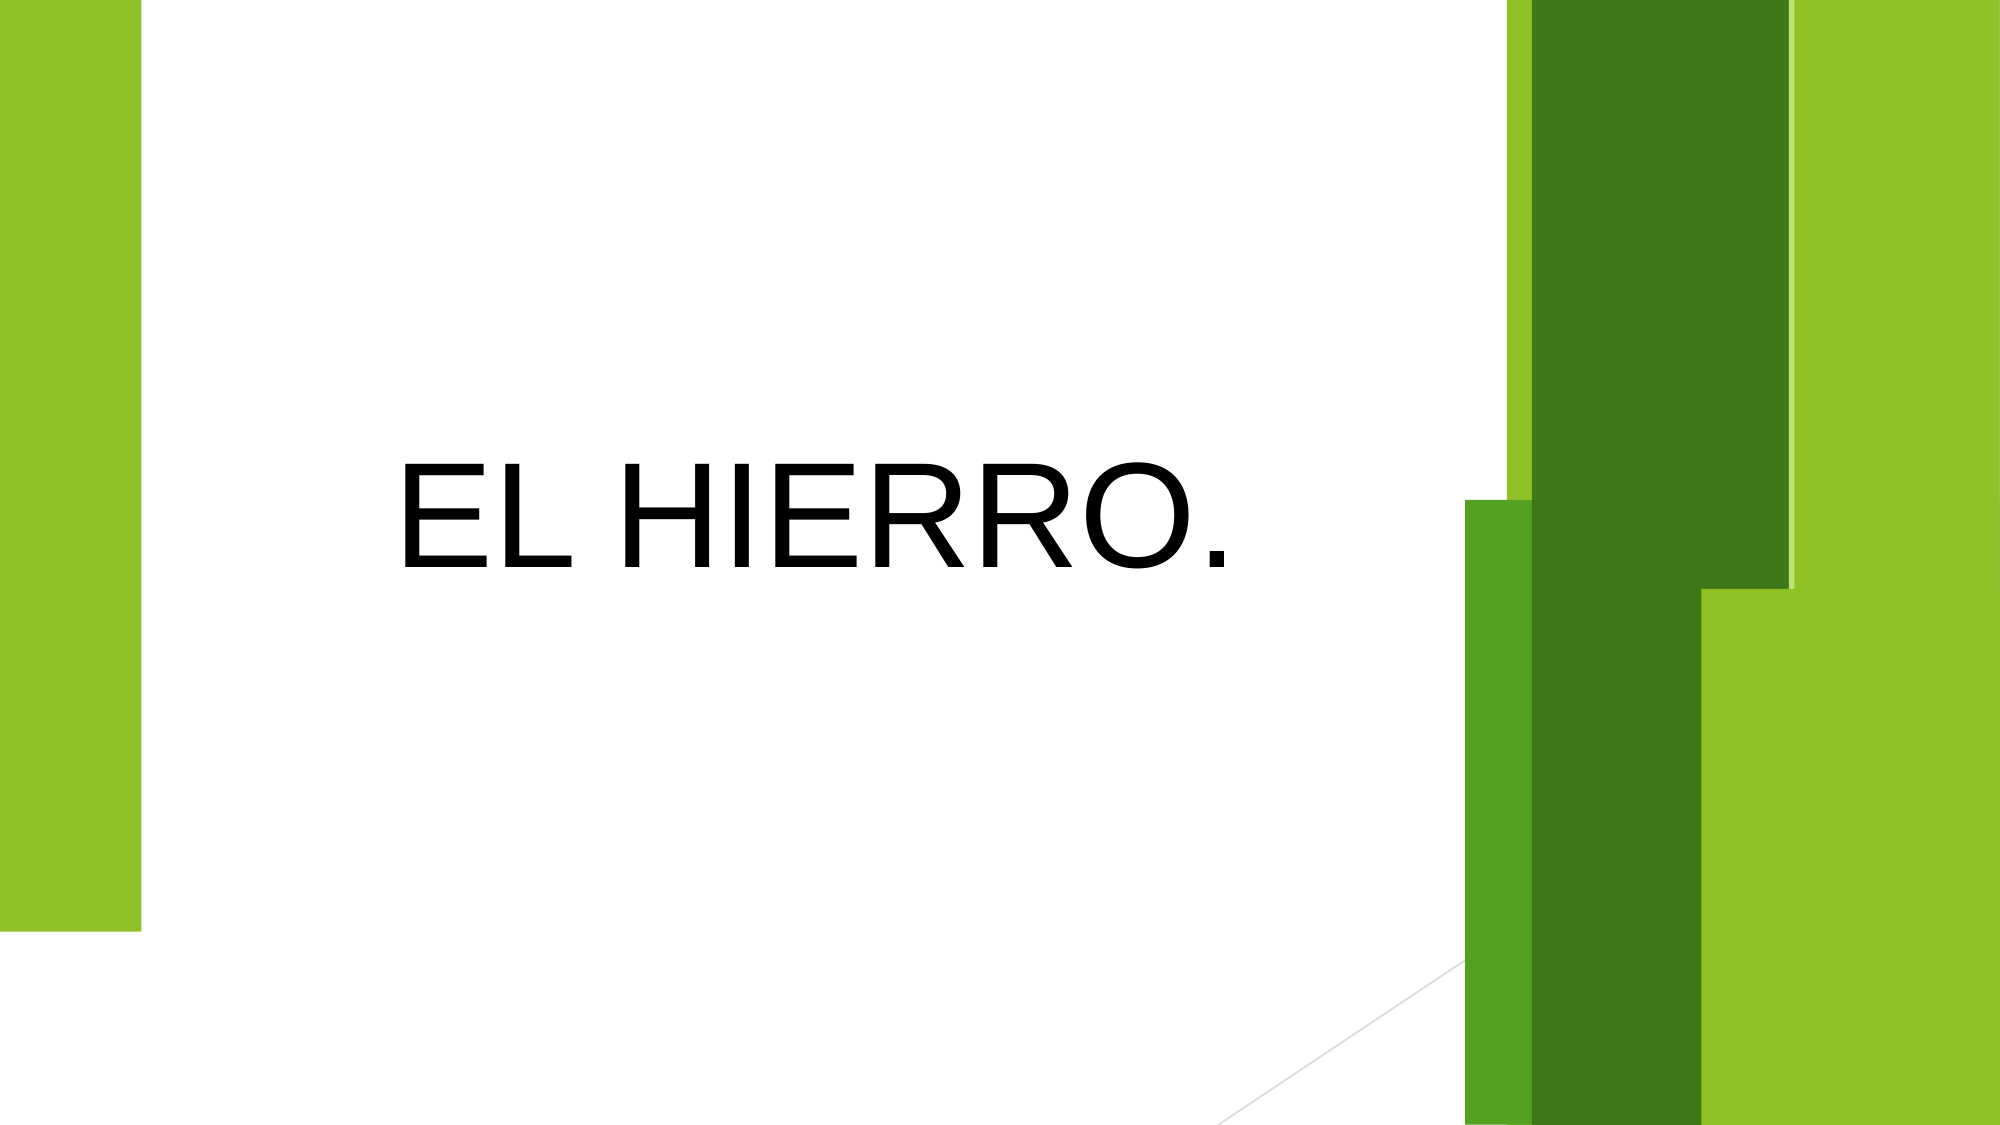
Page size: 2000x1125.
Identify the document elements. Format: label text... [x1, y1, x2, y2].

text_box [354, 72, 1629, 343]
text_box EL HIERRO. [111, 99, 1522, 916]
text_box [106, 389, 1866, 1042]
